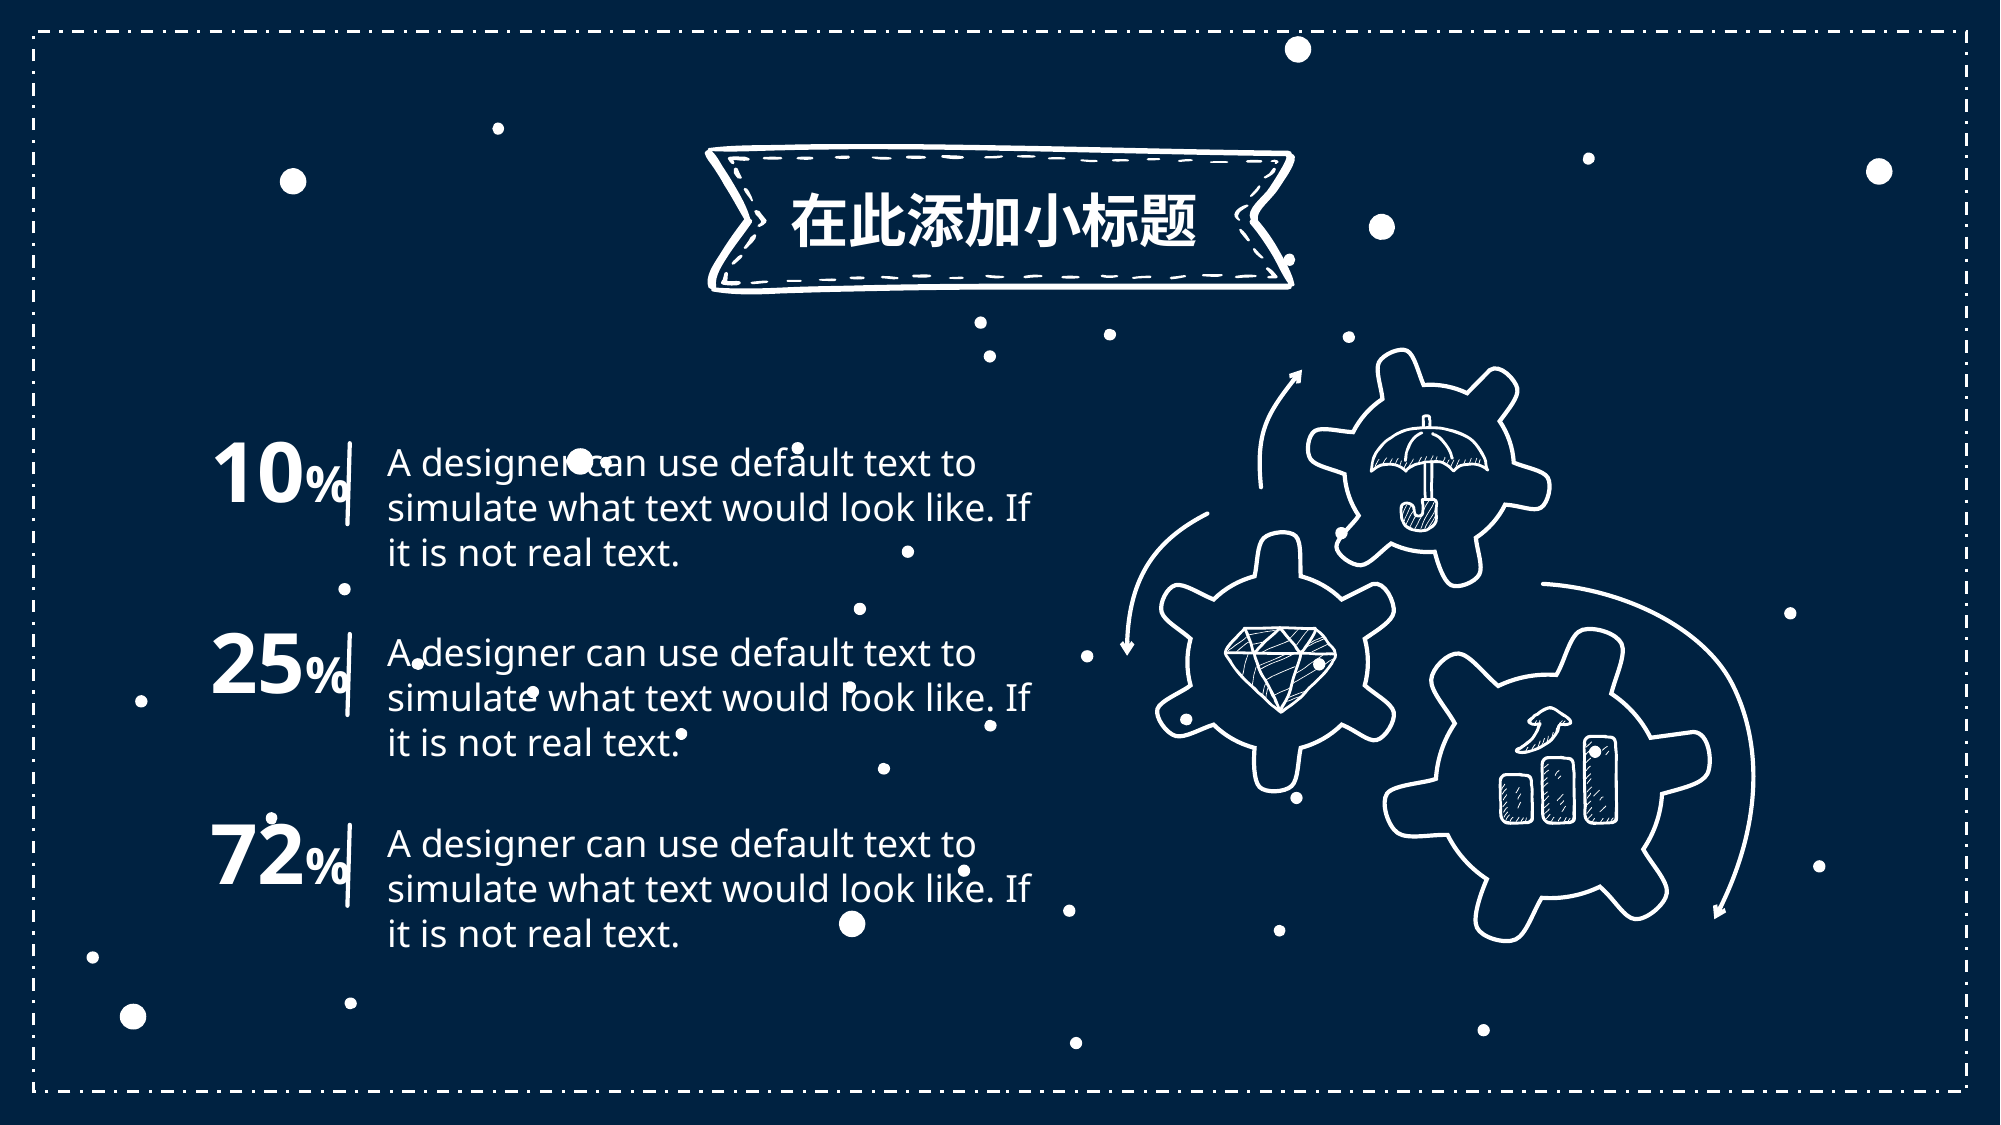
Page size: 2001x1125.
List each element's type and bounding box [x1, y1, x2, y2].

text_box [1223, 626, 1337, 714]
text_box [1369, 414, 1490, 533]
text_box [32, 30, 1968, 1093]
text_box [704, 143, 1296, 296]
text_box [1498, 706, 1618, 825]
picture [86, 24, 1914, 1075]
